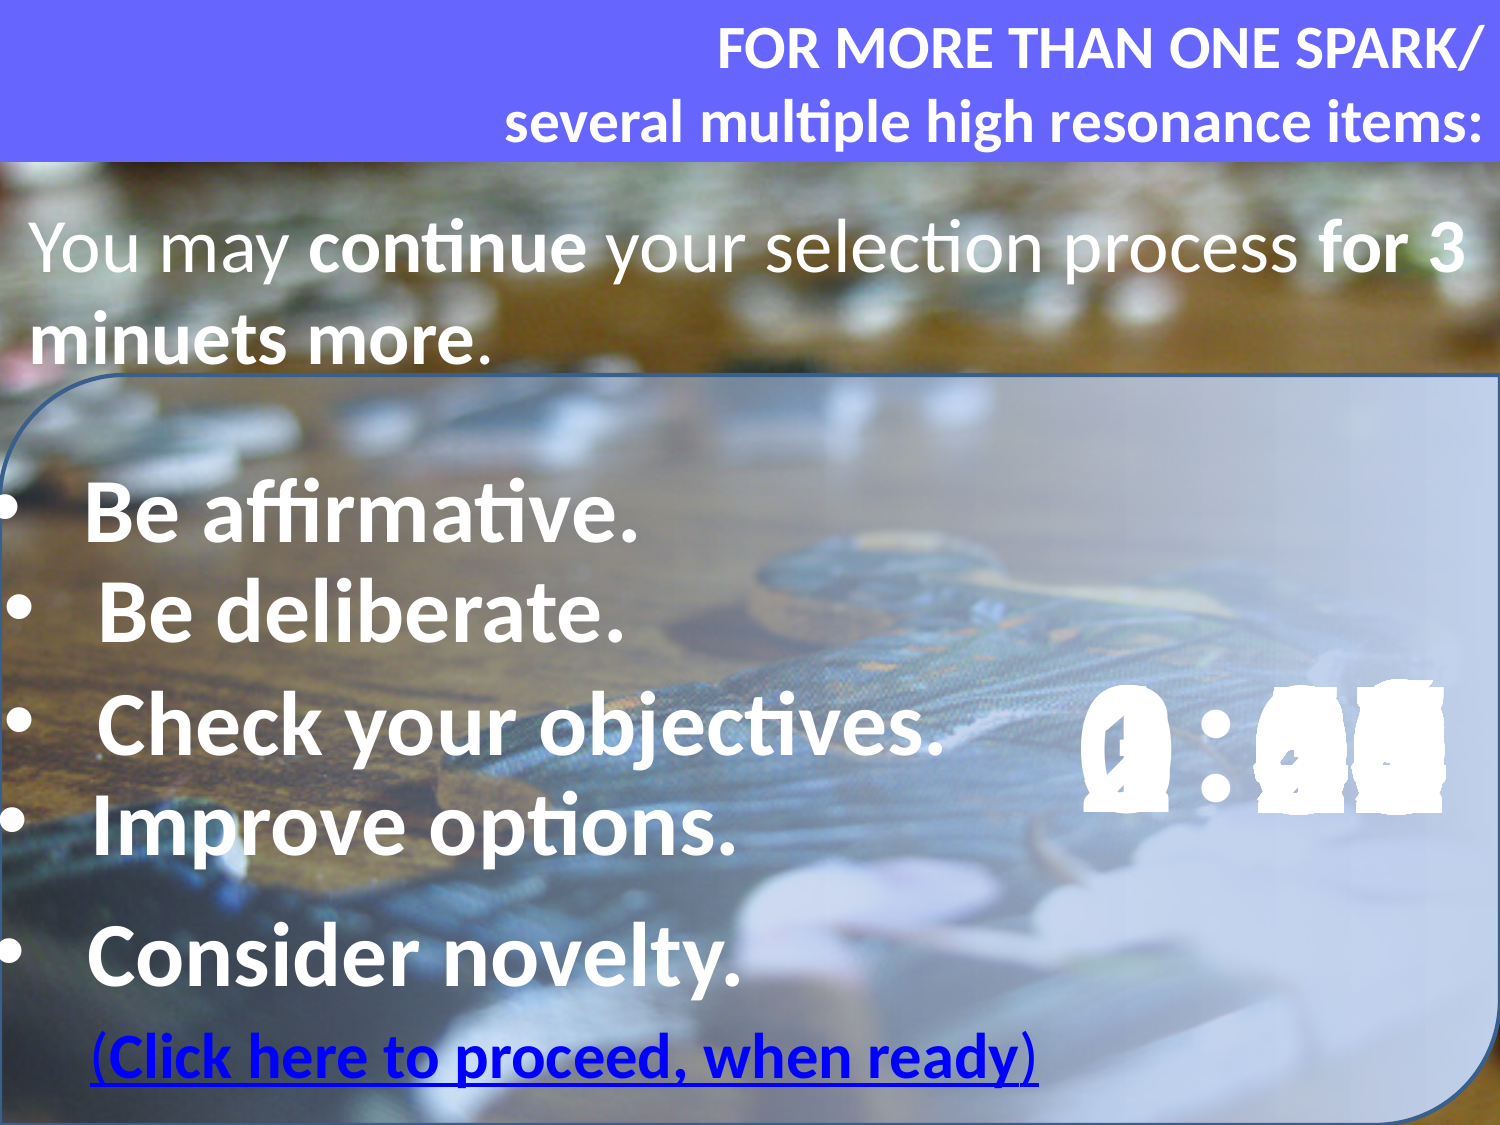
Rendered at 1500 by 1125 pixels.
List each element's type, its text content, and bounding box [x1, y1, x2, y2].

text_box FOR MORE THAN ONE SPARK/ several multiple high resonance items: [0, 0, 1500, 162]
picture [0, 162, 1500, 1125]
